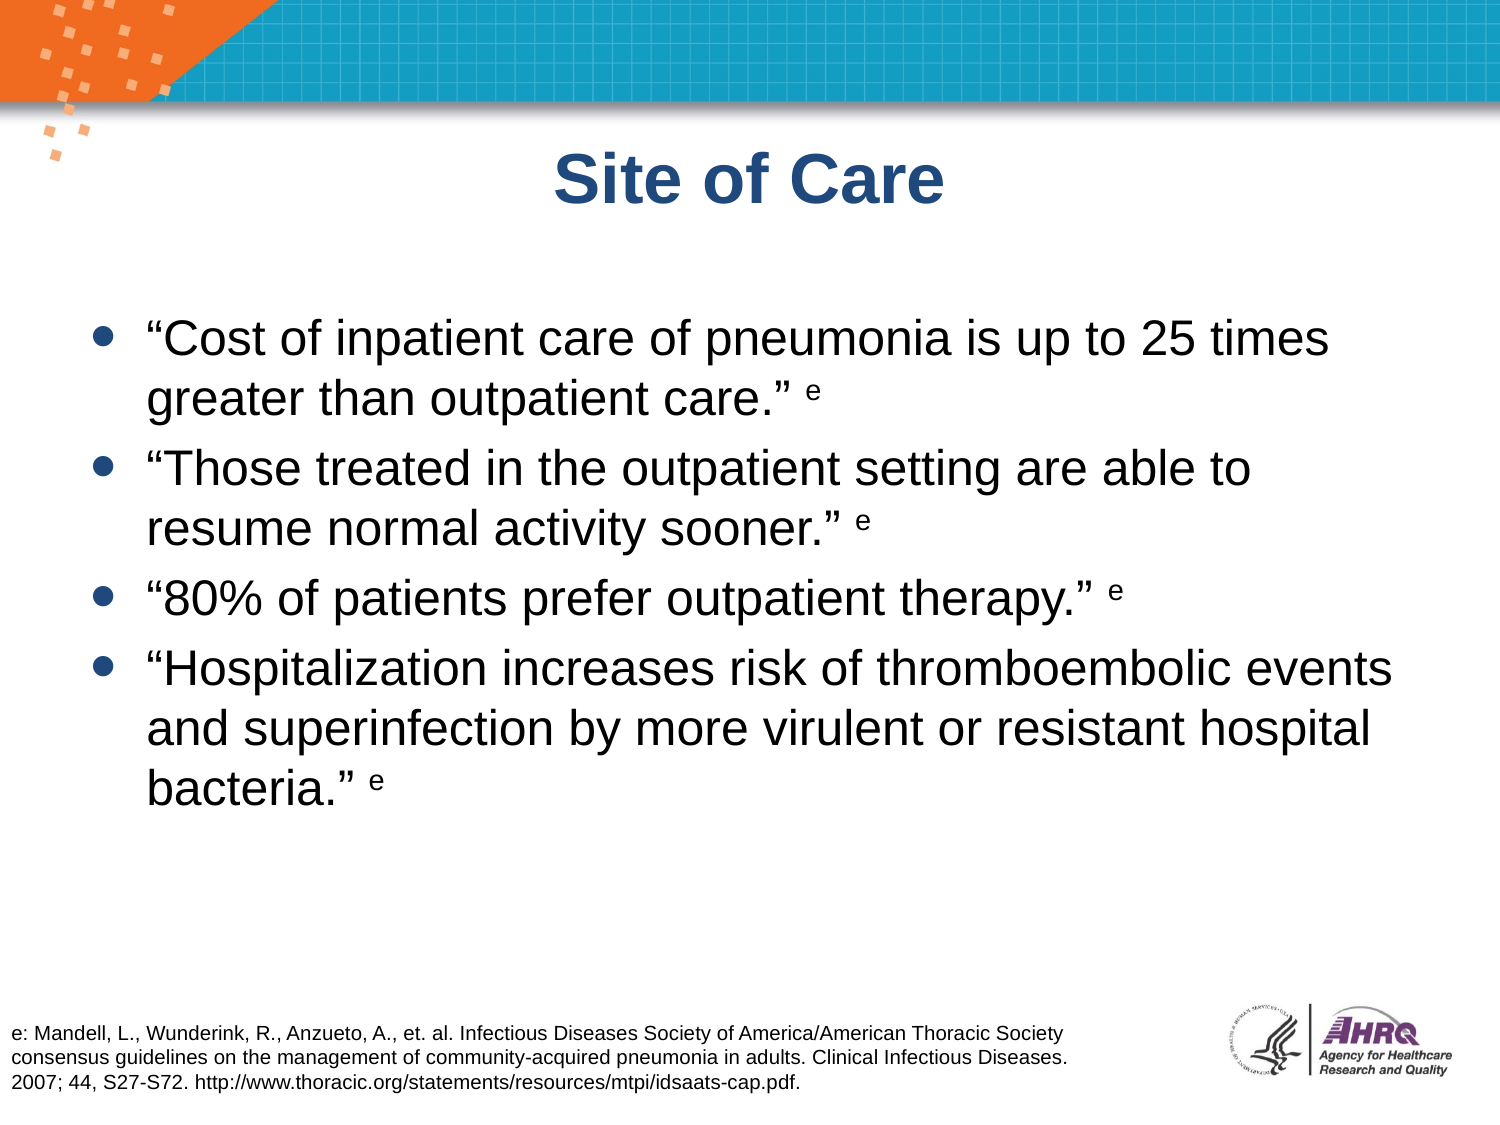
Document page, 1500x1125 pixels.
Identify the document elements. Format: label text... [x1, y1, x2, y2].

list “Cost of inpatient care of pneumonia is up to 25 times greater than outpatient care.” e “Those treated in the outpatient setting are able to resume normal activity sooner.” e “80% of patients prefer outpatient therapy.” e “Hospitalization increases risk of thromboembolic events and superinfection by more virulent or resistant hospital bacteria.” e [75, 298, 1425, 849]
title Site of Care [75, 125, 1425, 227]
text_box e: Mandell, L., Wunderink, R., Anzueto, A., et. al. Infectious Diseases Society of America/American Thoracic Society consensus guidelines on the management of community-acquired pneumonia in adults. Clinical Infectious Diseases. 2007; 44, S27-S72. http://www.thoracic.org/statements/resources/mtpi/idsaats-cap.pdf. [0, 1012, 1125, 1101]
picture [0, 0, 1500, 168]
picture [1224, 999, 1457, 1081]
